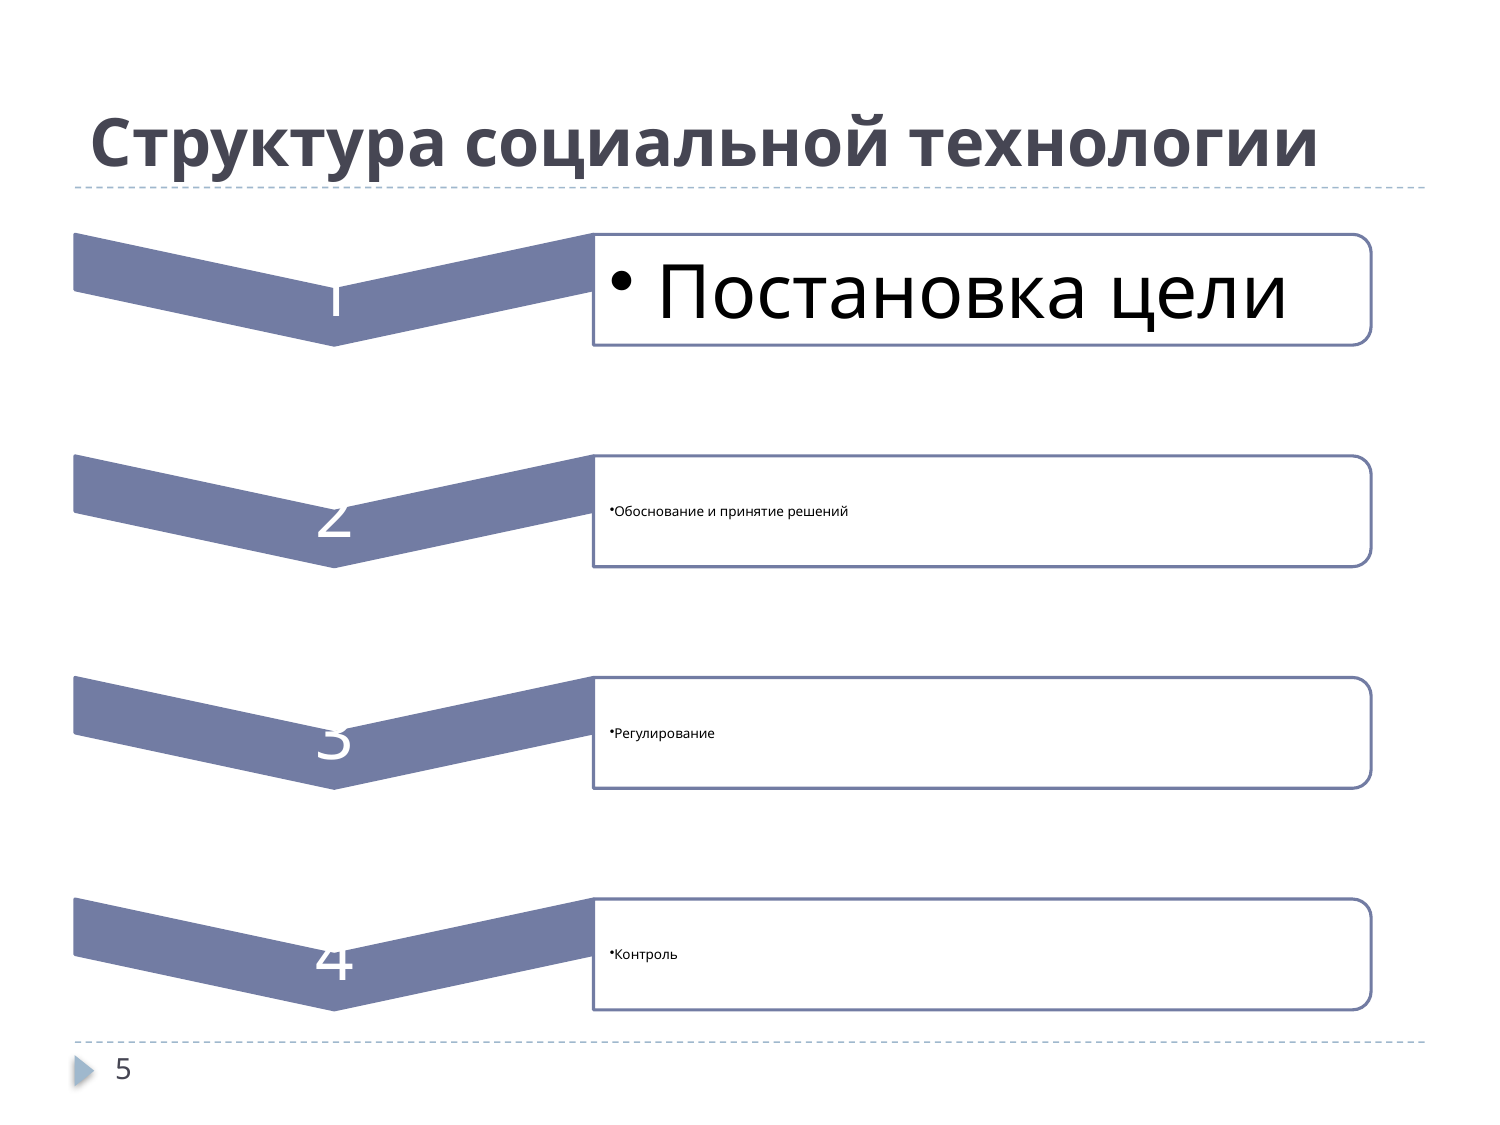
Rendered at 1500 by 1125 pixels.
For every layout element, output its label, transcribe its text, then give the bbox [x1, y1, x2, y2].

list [74, 234, 1372, 1011]
title Структура социальной технологии [75, 24, 1425, 188]
slide_number 5 [100, 1042, 426, 1103]
